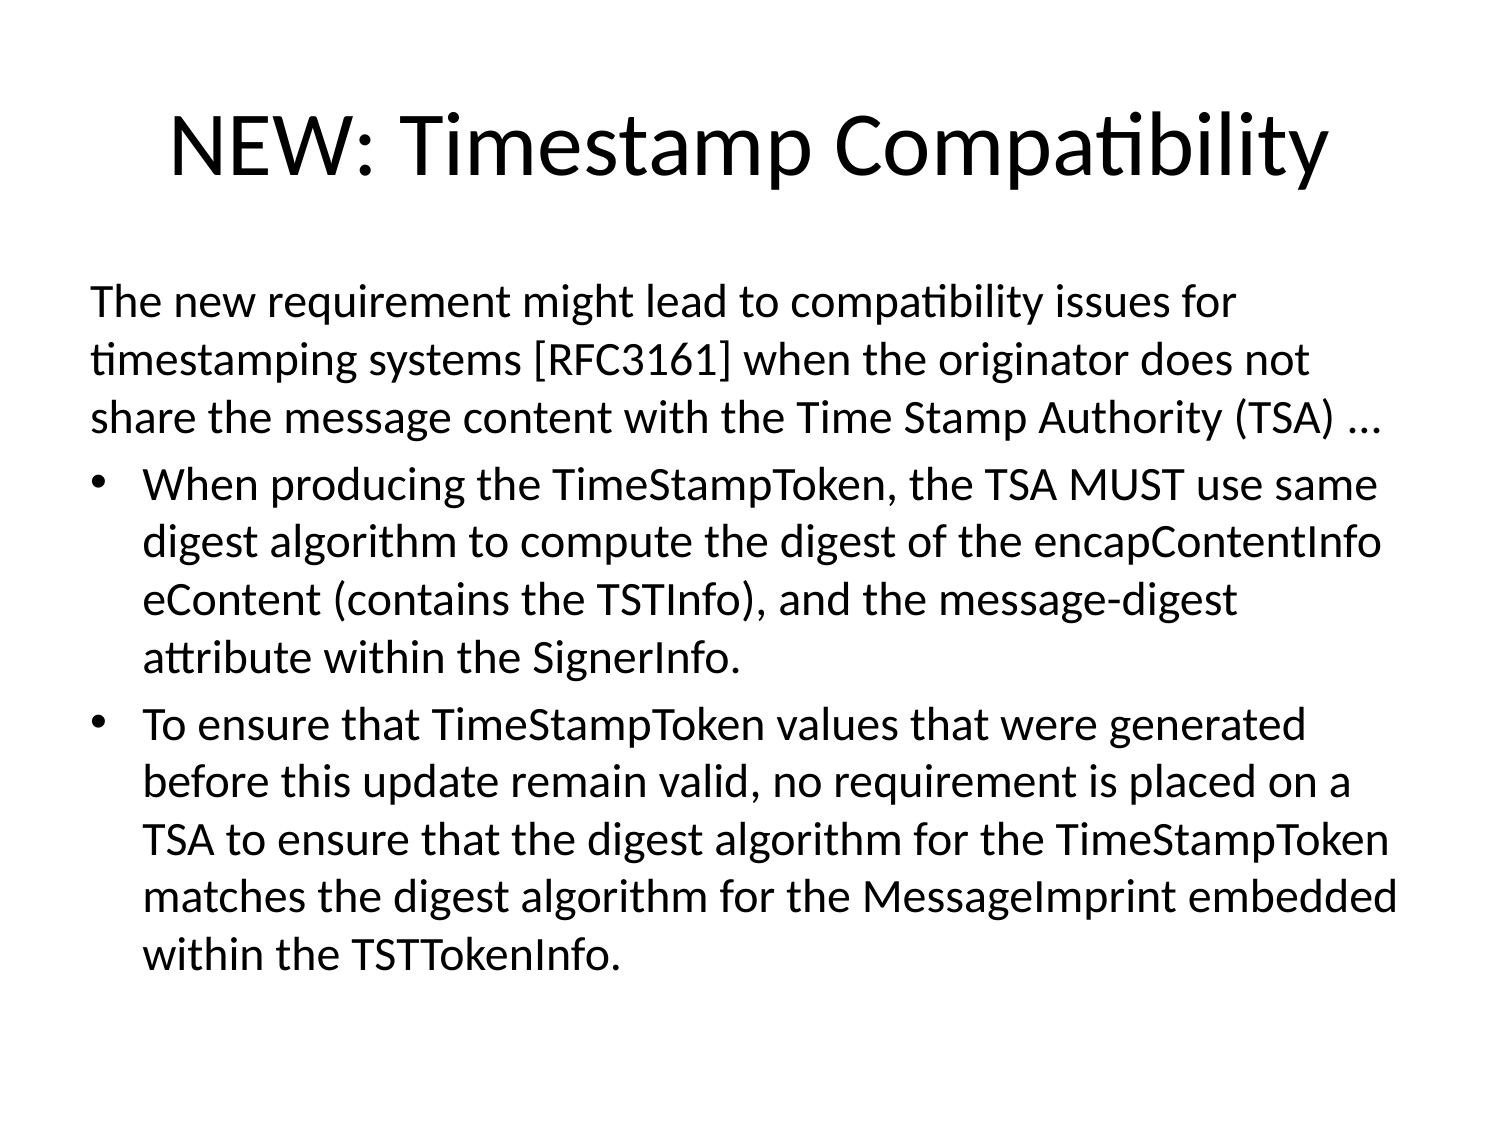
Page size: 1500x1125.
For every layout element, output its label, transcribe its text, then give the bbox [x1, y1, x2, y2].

title NEW: Timestamp Compatibility [75, 45, 1425, 233]
list The new requirement might lead to compatibility issues for timestamping systems [RFC3161] when the originator does not share the message content with the Time Stamp Authority (TSA) … When producing the TimeStampToken, the TSA MUST use same digest algorithm to compute the digest of the encapContentInfo eContent (contains the TSTInfo), and the message-digest attribute within the SignerInfo. To ensure that TimeStampToken values that were generated before this update remain valid, no requirement is placed on a TSA to ensure that the digest algorithm for the TimeStampToken matches the digest algorithm for the MessageImprint embedded within the TSTTokenInfo. [75, 262, 1425, 1005]
